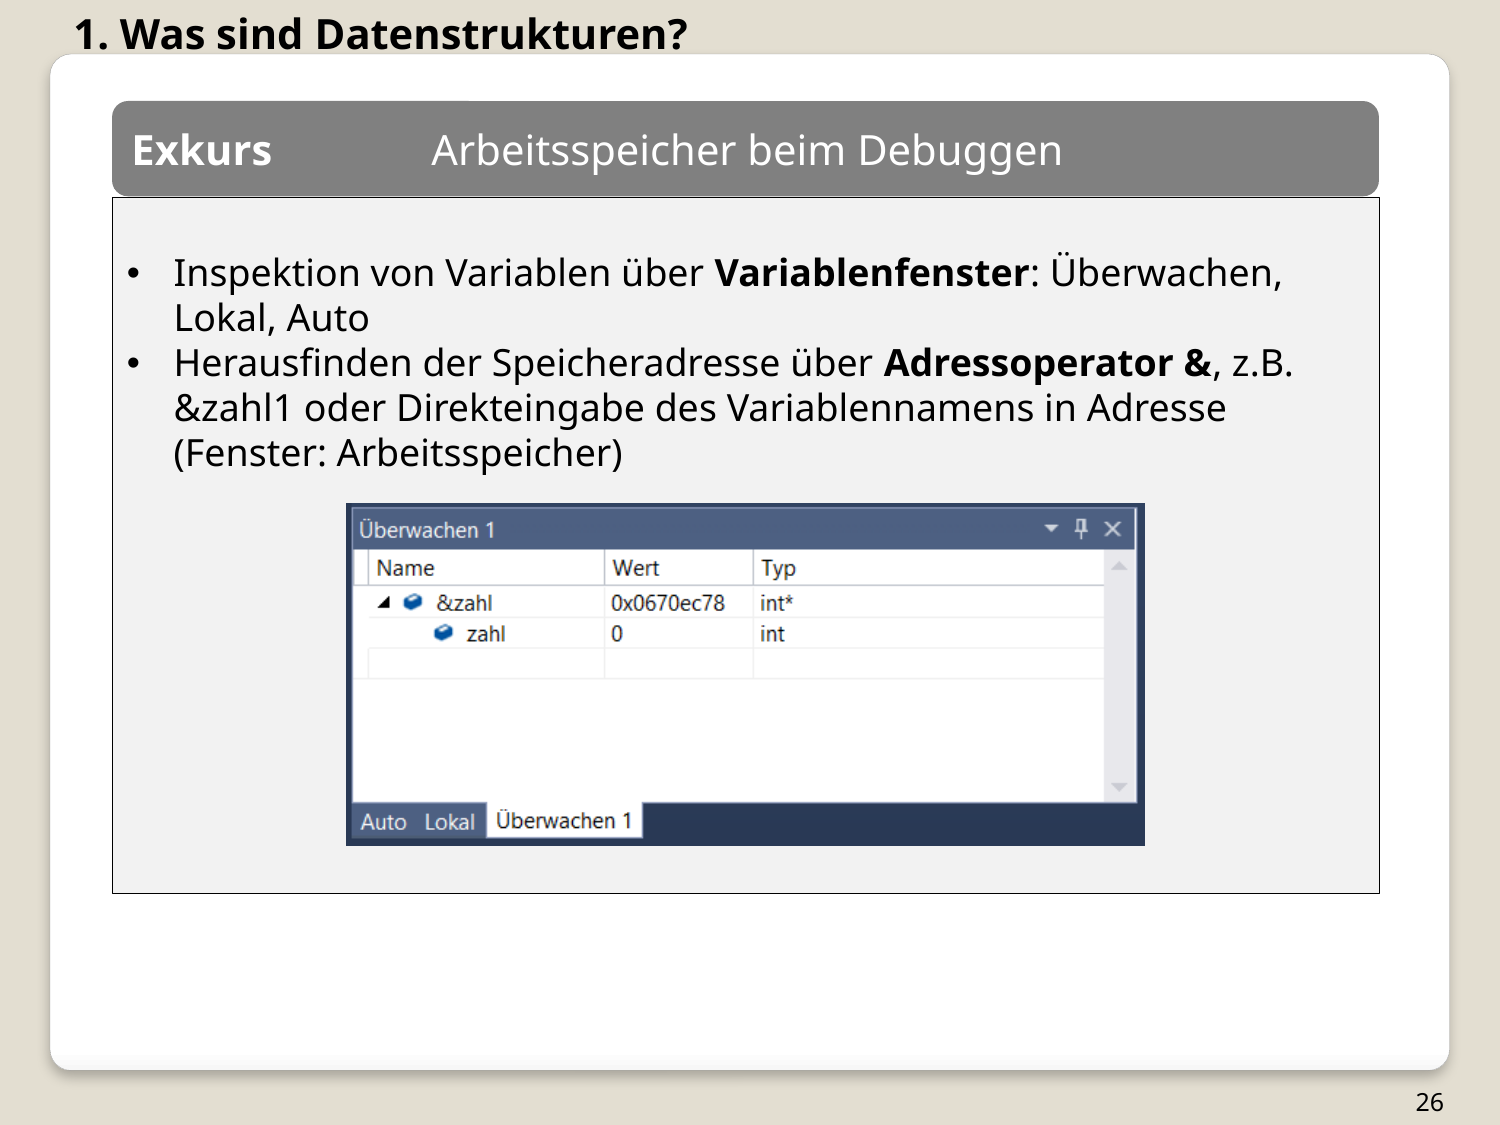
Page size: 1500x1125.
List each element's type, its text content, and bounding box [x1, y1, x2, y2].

picture [345, 503, 1146, 847]
text_box 1. Was sind Datenstrukturen? [58, 0, 1325, 65]
text_box Inspektion von Variablen über Variablenfenster: Überwachen, Lokal, Auto Herausfinden der Speicheradresse über Adressoperator &, z.B. &zahl1 oder Direkteingabe des Variablennamens in Adresse (Fenster: Arbeitsspeicher) [109, 194, 1382, 897]
text_box Exkurs Arbeitsspeicher beim Debuggen [108, 97, 1383, 194]
